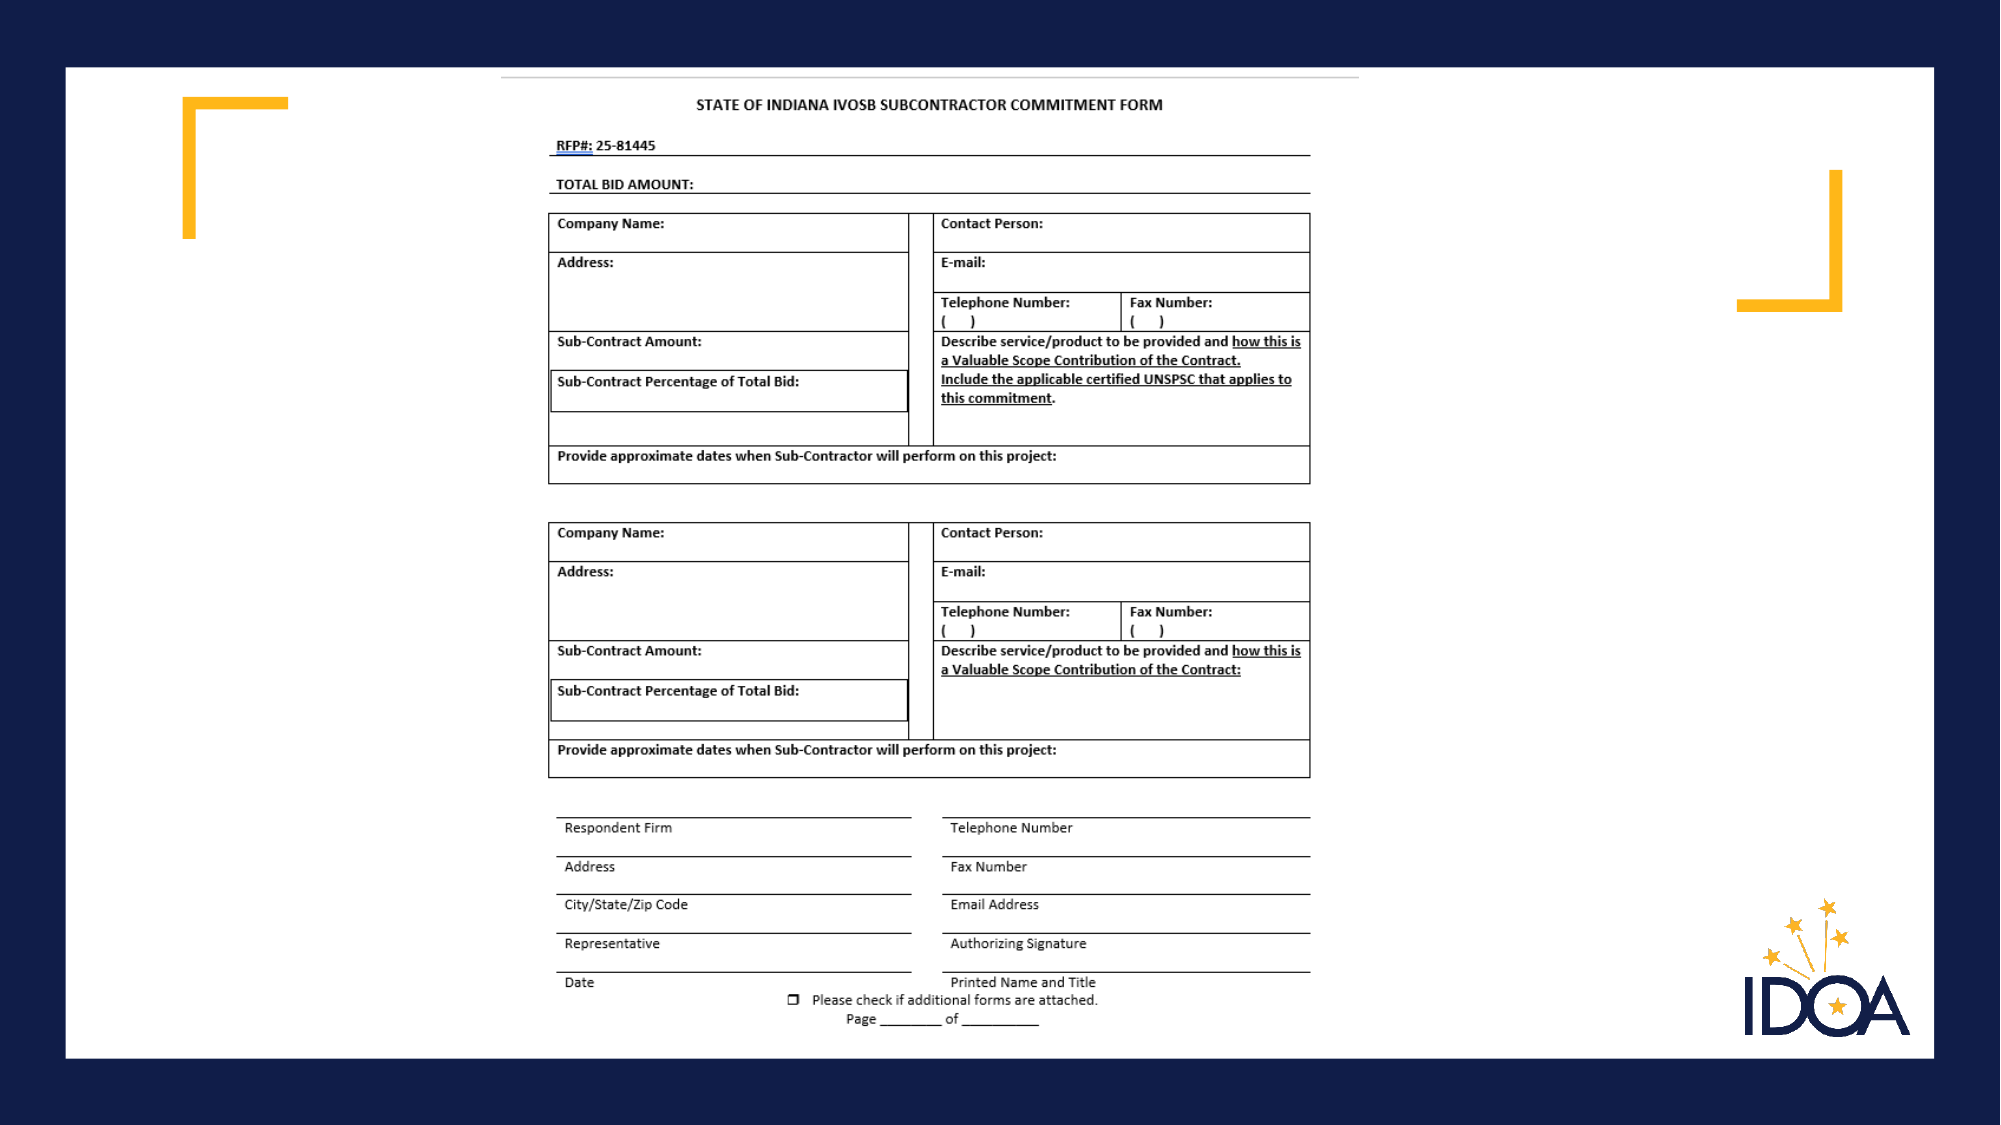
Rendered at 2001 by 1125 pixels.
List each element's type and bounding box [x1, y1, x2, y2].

picture [1702, 857, 1959, 1114]
picture [501, 76, 1359, 1045]
